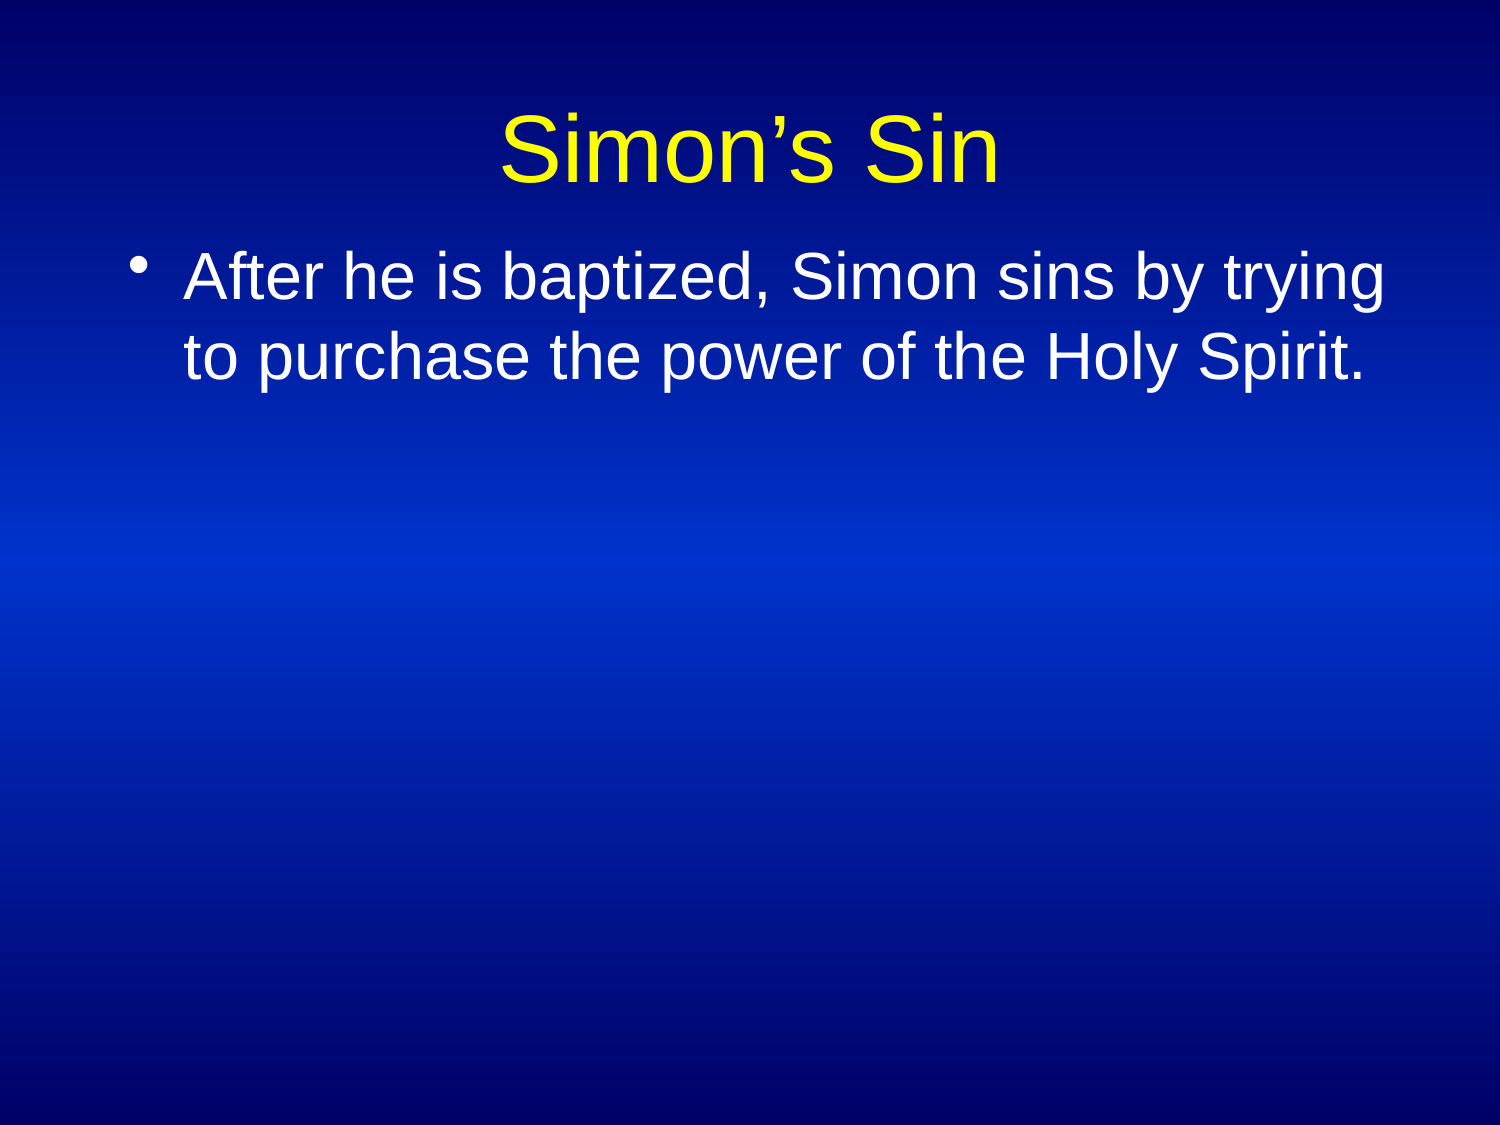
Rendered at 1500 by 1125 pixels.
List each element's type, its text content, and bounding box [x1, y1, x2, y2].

title Simon’s Sin [37, 50, 1463, 238]
list After he is baptized, Simon sins by trying to purchase the power of the Holy Spirit. [112, 224, 1463, 775]
